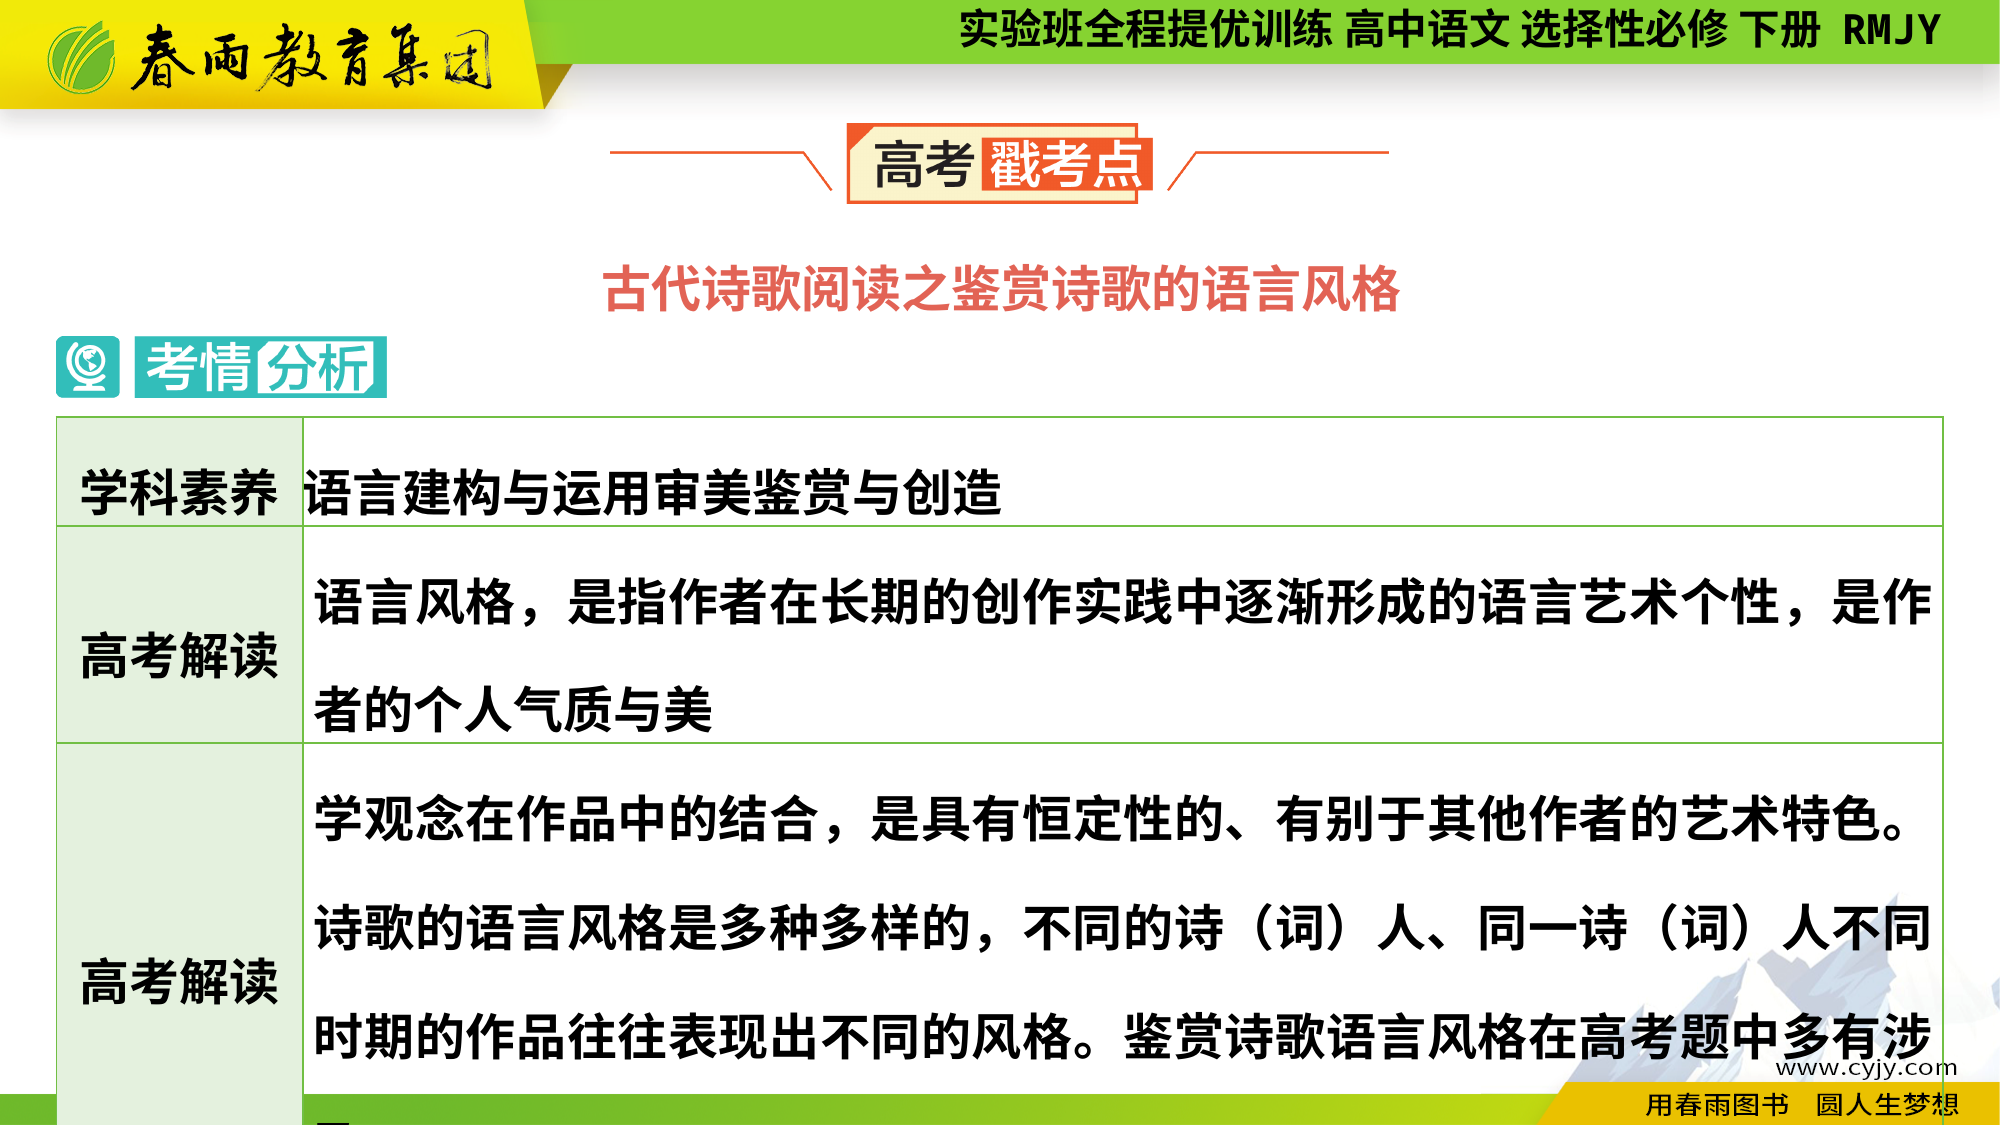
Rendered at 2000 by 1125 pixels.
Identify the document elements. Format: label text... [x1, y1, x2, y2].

list 古代诗歌阅读之鉴赏诗歌的语言风格 [59, 219, 1944, 315]
picture [0, 0, 2000, 1125]
table_header 学科素养 [57, 418, 302, 525]
table_cell 高考解读 [57, 527, 302, 742]
table_header 语言建构与运用审美鉴赏与创造 [304, 418, 1942, 525]
table_cell 学观念在作品中的结合，是具有恒定性的、有别于其他作者的艺术特色。诗歌的语言风格是多种多样的，不同的诗（词）人、同一诗（词）人不同时期的作品往往表现出不同的风格。鉴赏诗歌语言风格在高考题中多有涉及。 [304, 744, 1942, 1125]
table_cell 语言风格，是指作者在长期的创作实践中逐渐形成的语言艺术个性，是作者的个人气质与美 [304, 527, 1942, 742]
table_cell 高考解读 [57, 744, 302, 1125]
